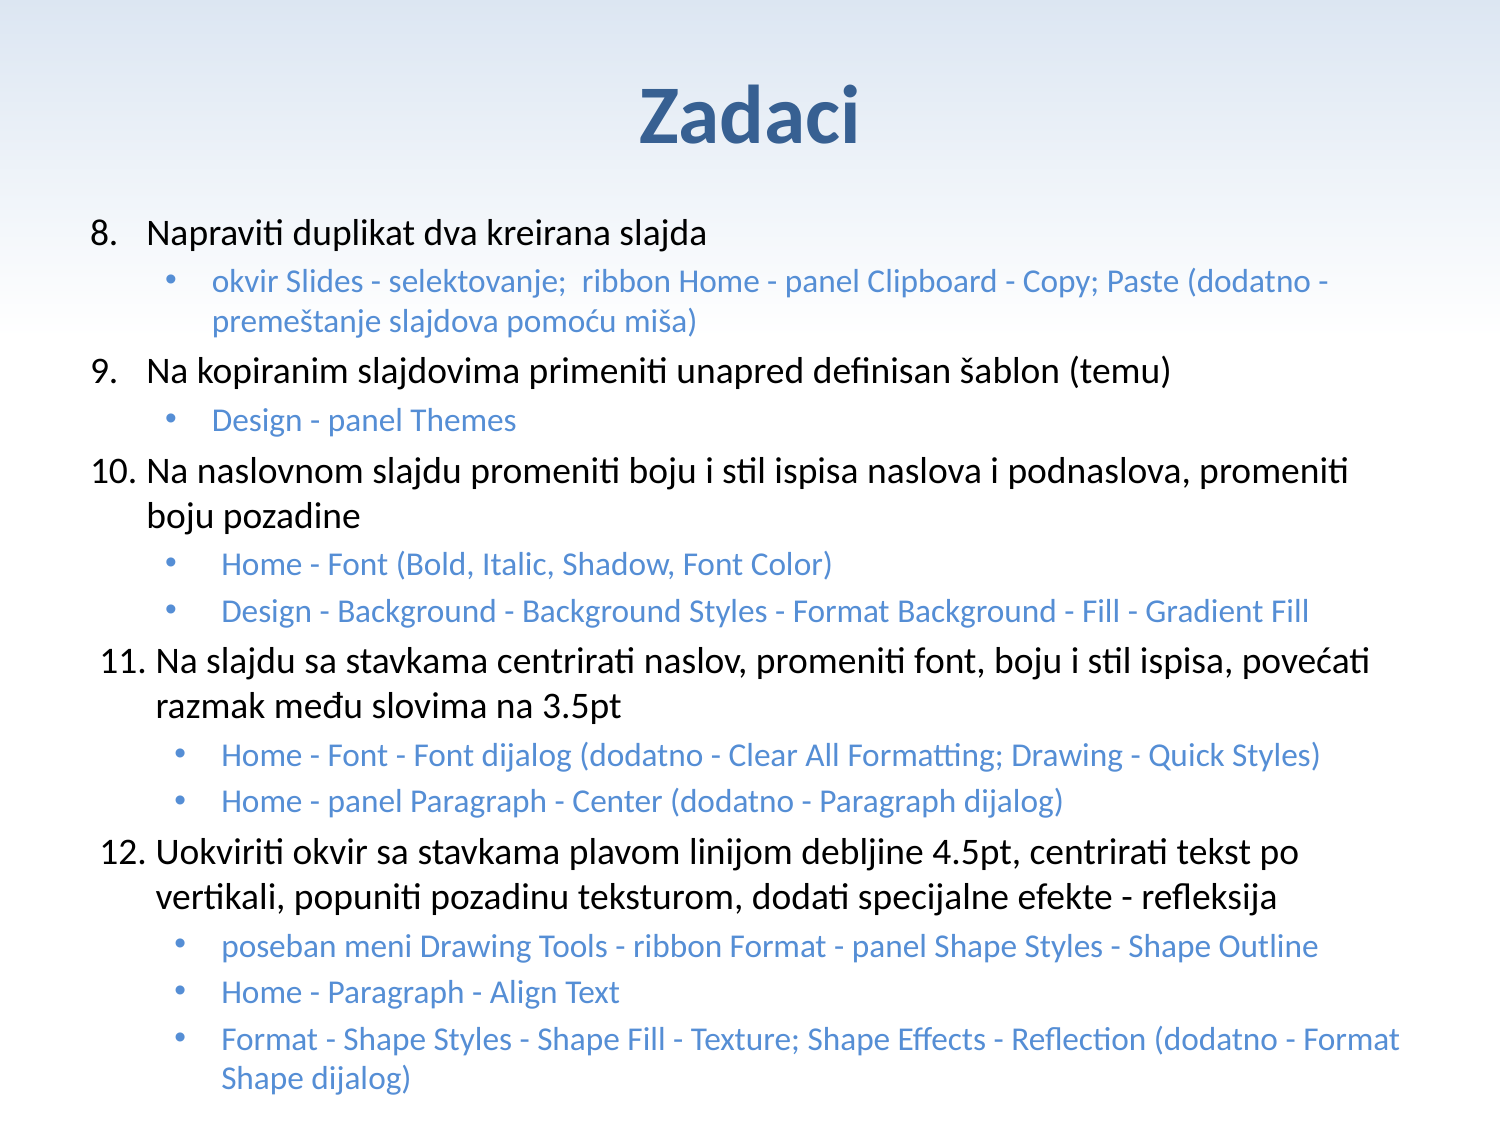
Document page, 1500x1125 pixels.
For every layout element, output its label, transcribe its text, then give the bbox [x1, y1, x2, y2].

title Zadaci [75, 45, 1425, 175]
list Napraviti duplikat dva kreirana slajda okvir Slides - selektovanje; ribbon Home - panel Clipboard - Copy; Paste (dodatno - premeštanje slajdova pomoću miša) Na kopiranim slajdovima primeniti unapred definisan šablon (temu) Design - panel Themes Na naslovnom slajdu promeniti boju i stil ispisa naslova i podnaslova, promeniti boju pozadine Home - Font (Bold, Italic, Shadow, Font Color) Design - Background - Background Styles - Format Background - Fill - Gradient Fill Na slajdu sa stavkama centrirati naslov, promeniti font, boju i stil ispisa, povećati razmak među slovima na 3.5pt Home - Font - Font dijalog (dodatno - Clear All Formatting; Drawing - Quick Styles) Home - panel Paragraph - Center (dodatno - Paragraph dijalog) Uokviriti okvir sa stavkama plavom linijom debljine 4.5pt, centrirati tekst po vertikali, popuniti pozadinu teksturom, dodati specijalne efekte - refleksija poseban meni Drawing Tools - ribbon Format - panel Shape Styles - Shape Outline Home - Paragraph - Align Text Format - Shape Styles - Shape Fill - Texture; Shape Effects - Reflection (dodatno - Format Shape dijalog) [75, 200, 1425, 1075]
